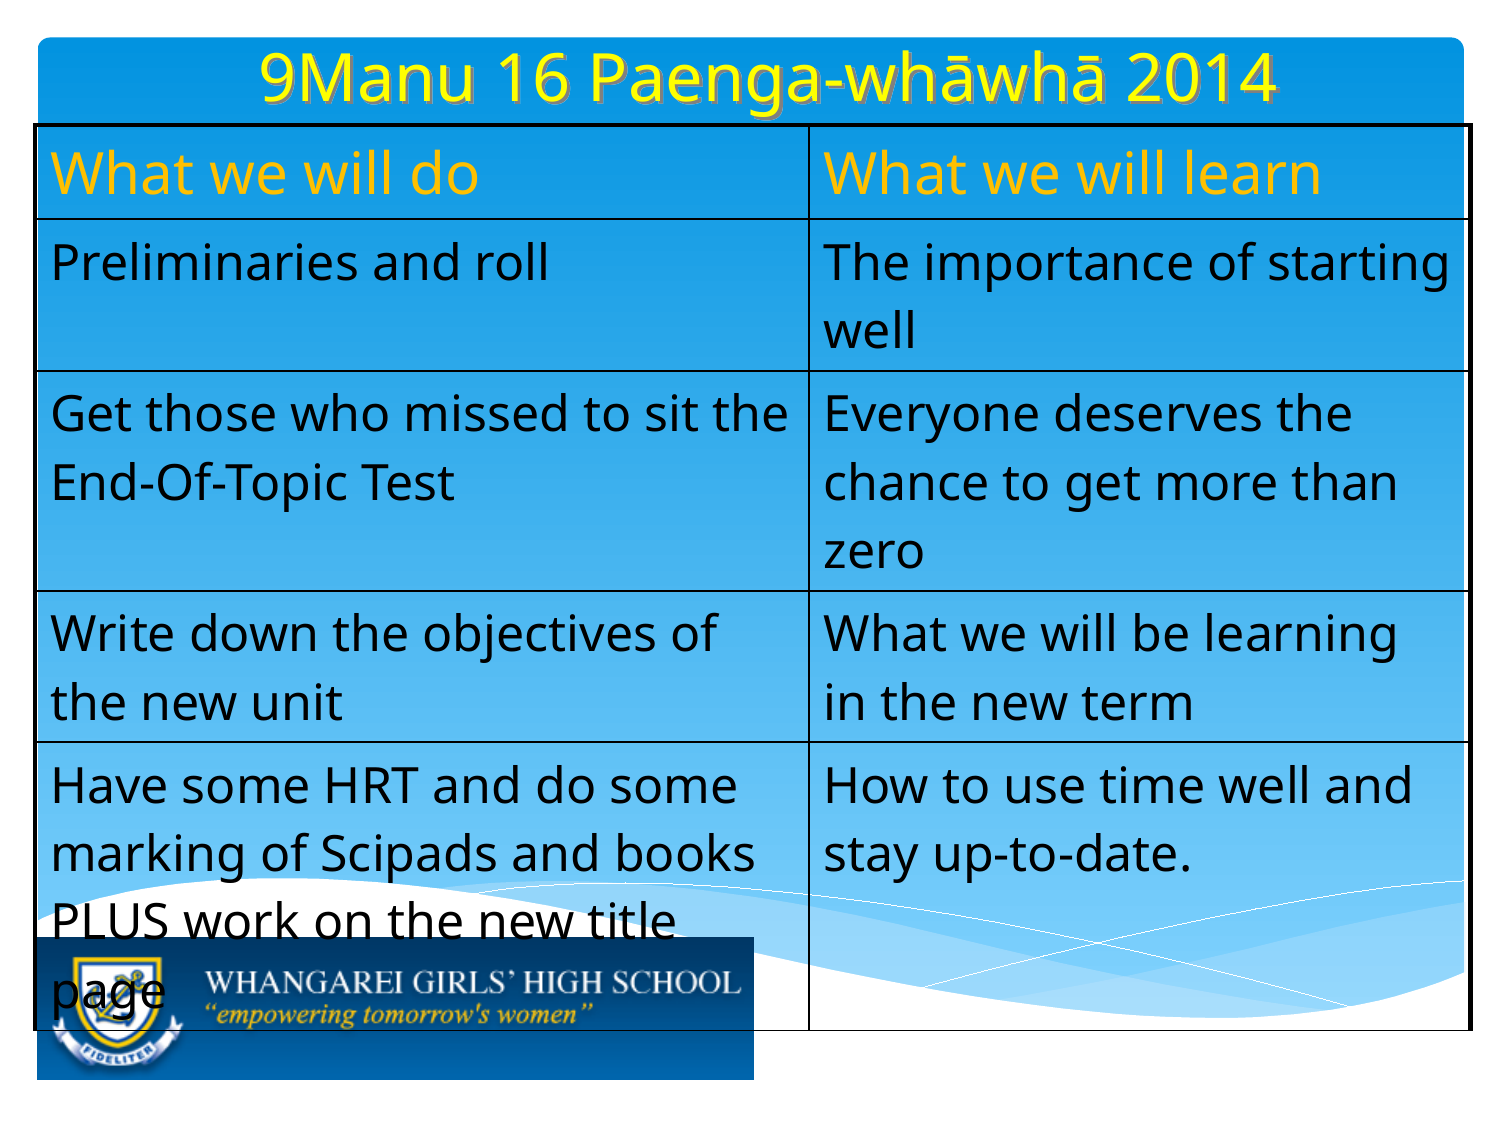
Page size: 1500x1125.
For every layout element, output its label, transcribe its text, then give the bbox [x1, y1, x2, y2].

table_cell Get those who missed to sit the End-Of-Topic Test [37, 372, 808, 590]
table_cell How to use time well and stay up-to-date. [810, 743, 1468, 1030]
table_cell Preliminaries and roll [37, 220, 808, 370]
table_cell Everyone deserves the chance to get more than zero [810, 372, 1468, 590]
picture [37, 937, 754, 1080]
table_cell Write down the objectives of the new unit [37, 592, 808, 741]
table_header What we will do [37, 127, 808, 218]
table_header What we will learn [810, 127, 1468, 218]
table_cell Have some HRT and do some marking of Scipads and books PLUS work on the new title page [37, 743, 808, 1030]
table_cell What we will be learning in the new term [810, 592, 1468, 741]
text_box 9Manu 16 Paenga-whāwhā 2014 [162, 24, 1375, 123]
table_cell The importance of starting well [810, 220, 1468, 370]
